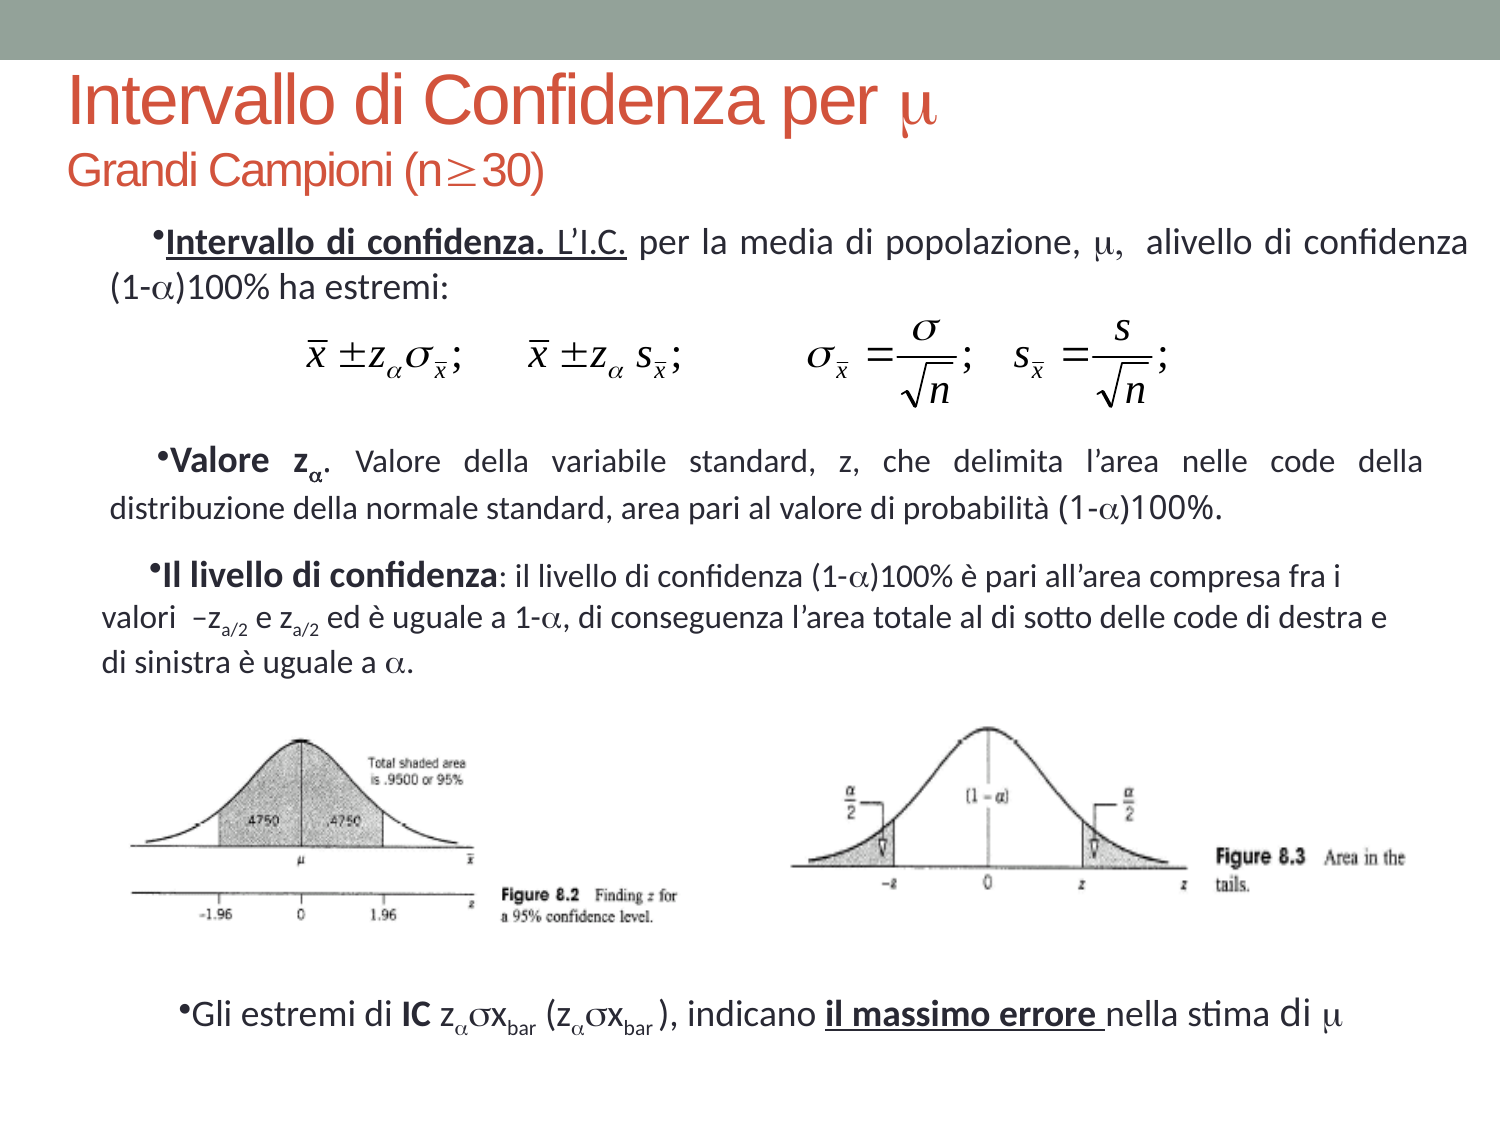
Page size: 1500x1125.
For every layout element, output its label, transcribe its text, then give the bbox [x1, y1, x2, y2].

text_box Gli estremi di IC zasxbar (zasxbar ), indicano il massimo errore nella stima di m [85, 981, 1433, 1048]
picture [75, 703, 727, 936]
text_box Intervallo di confidenza. L’I.C. per la media di popolazione, m, alivello di confidenza (1-a)100% ha estremi: [59, 209, 1484, 315]
title Intervallo di Confidenza per m Grandi Campioni (n30) [51, 45, 1421, 205]
text_box Valore za. Valore della variabile standard, z, che delimita l’area nelle code della distribuzione della normale standard, area pari al valore di probabilità (1-a)100%. [59, 427, 1441, 534]
text_box Il livello di confidenza: il livello di confidenza (1-a)100% è pari all’area compresa fra i valori –za/2 e za/2 ed è uguale a 1-a, di conseguenza l’area totale al di sotto delle code di destra e di sinistra è uguale a a. [51, 542, 1433, 688]
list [298, 299, 1174, 418]
picture [761, 707, 1460, 916]
